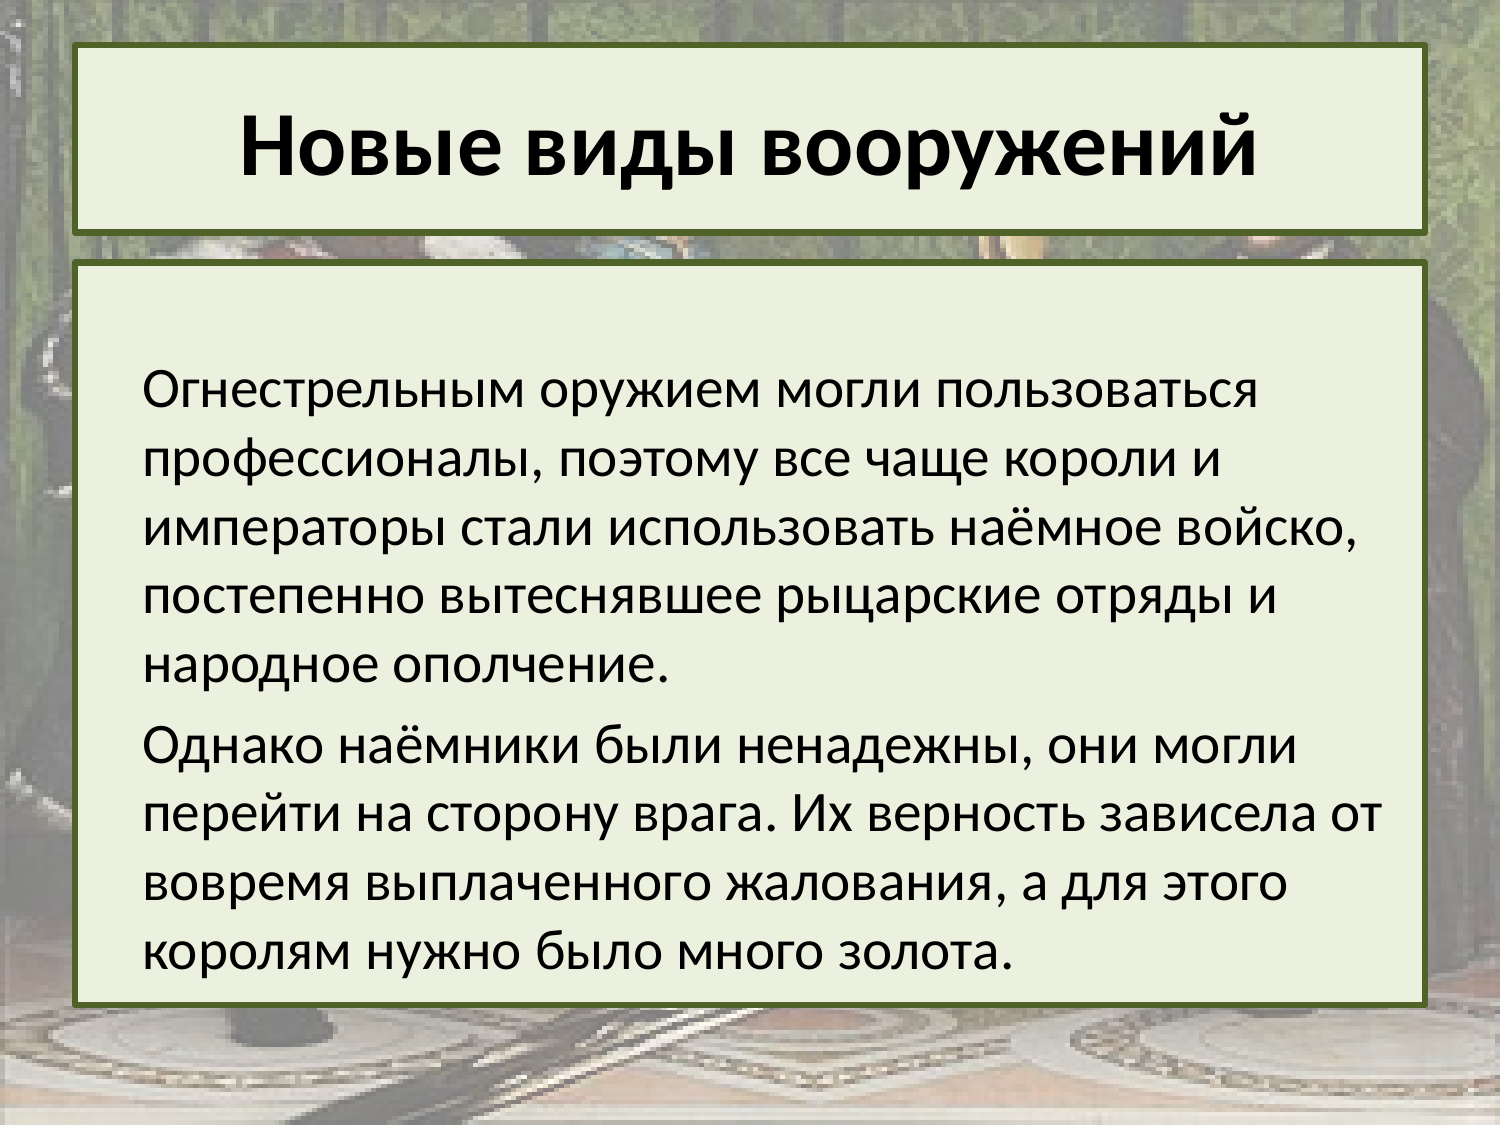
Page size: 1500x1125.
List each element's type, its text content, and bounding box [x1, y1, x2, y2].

list Огнестрельным оружием могли пользоваться профессионалы, поэтому все чаще короли и императоры стали использовать наёмное войско, постепенно вытеснявшее рыцарские отряды и народное ополчение. Однако наёмники были ненадежны, они могли перейти на сторону врага. Их верность зависела от вовремя выплаченного жалования, а для этого королям нужно было много золота. [75, 262, 1425, 1005]
title Новые виды вооружений [75, 45, 1425, 233]
